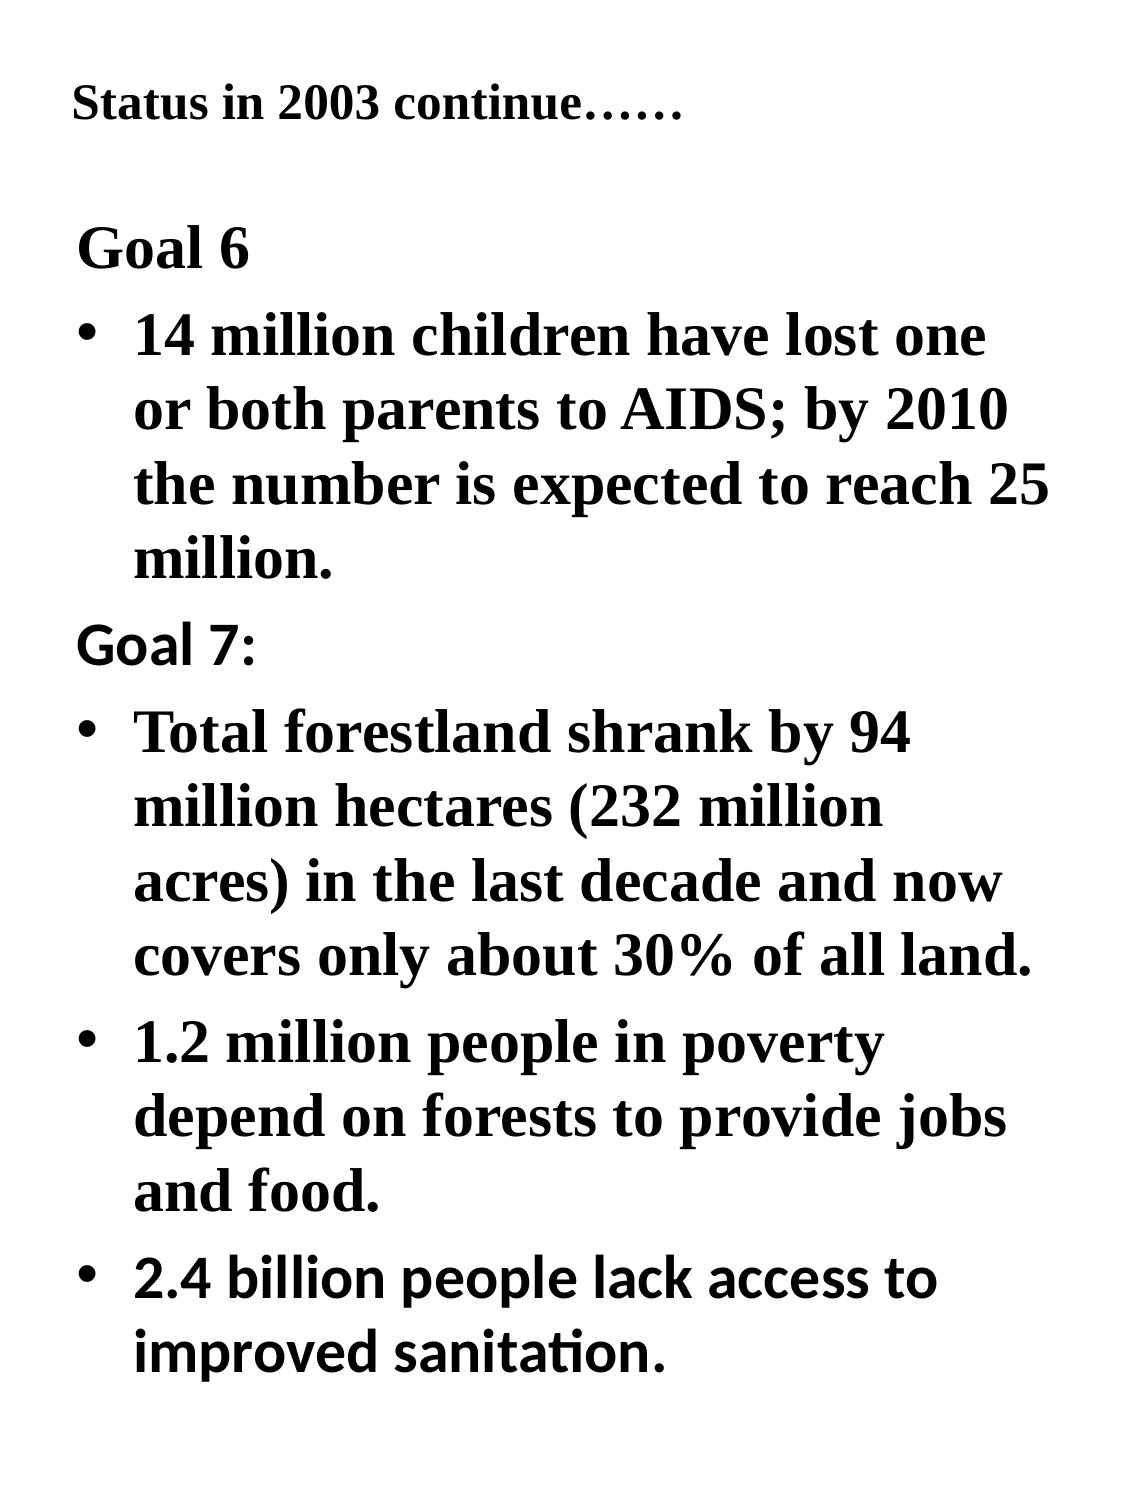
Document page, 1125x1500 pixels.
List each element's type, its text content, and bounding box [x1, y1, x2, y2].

list Goal 6 14 million children have lost one or both parents to AIDS; by 2010 the number is expected to reach 25 million. Goal 7: Total forestland shrank by 94 million hectares (232 million acres) in the last decade and now covers only about 30% of all land. 1.2 million people in poverty depend on forests to provide jobs and food. 2.4 billion people lack access to improved sanitation. [61, 199, 1069, 1395]
title Status in 2003 continue…… [56, 60, 1069, 200]
